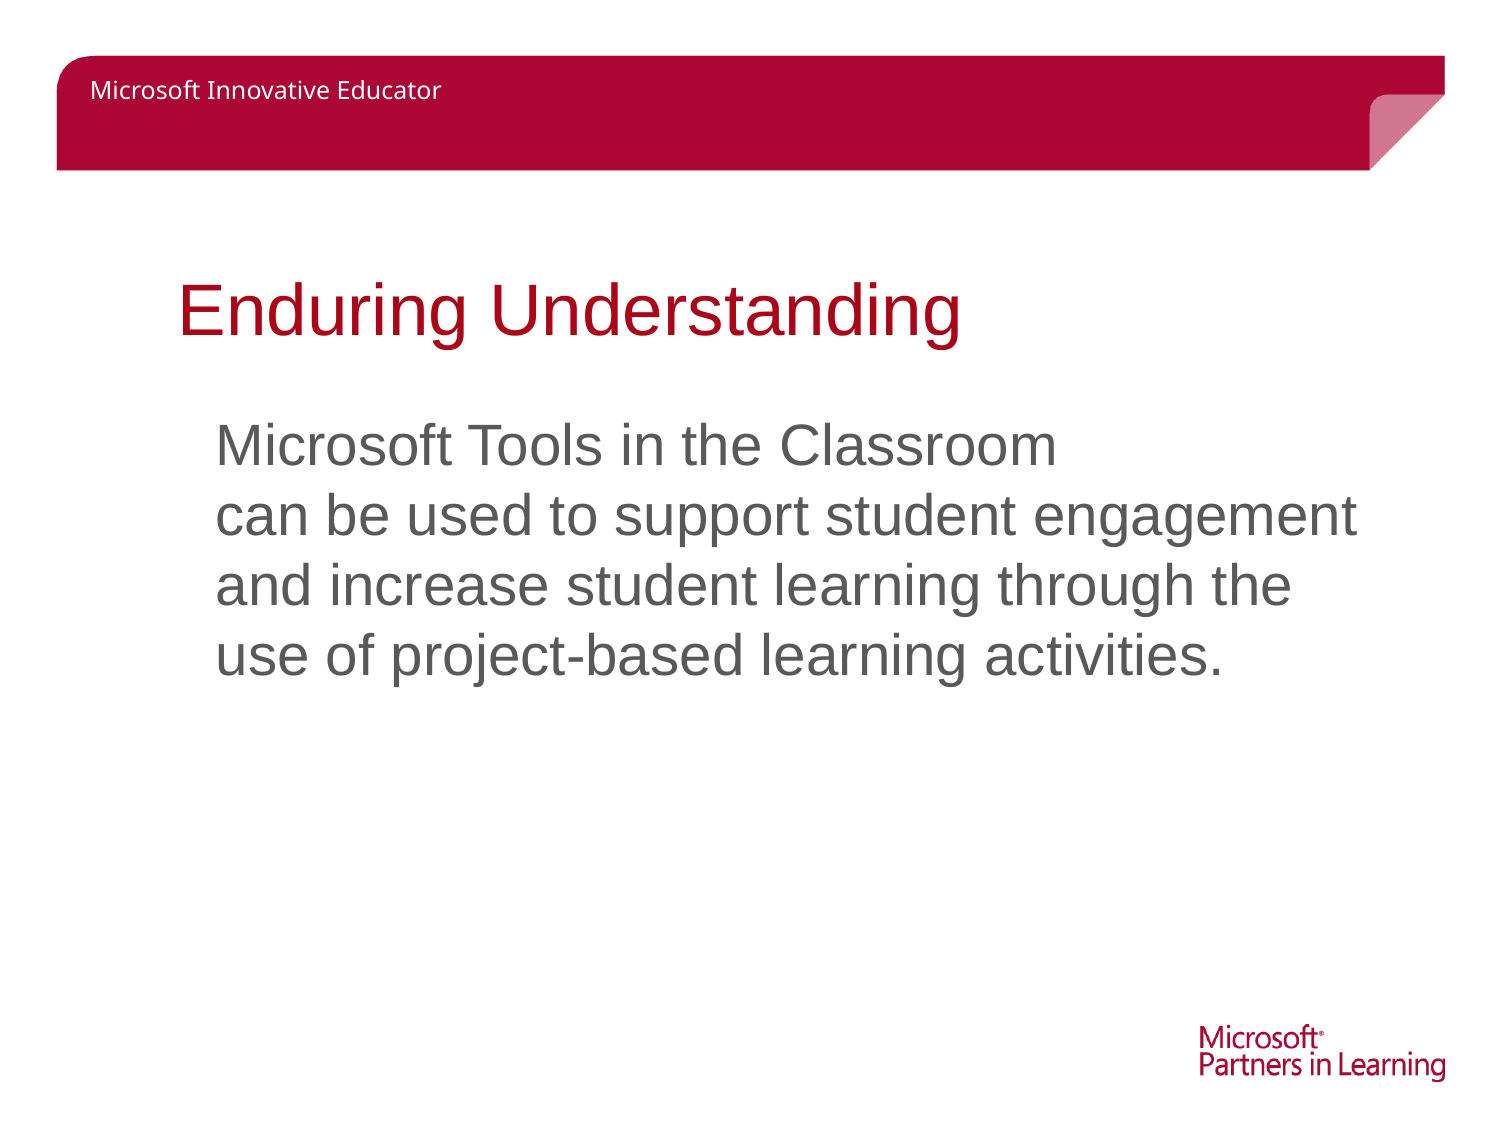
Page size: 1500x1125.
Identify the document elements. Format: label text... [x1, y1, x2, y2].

picture [0, 0, 1500, 213]
picture [1200, 1024, 1445, 1082]
title Enduring Understanding [162, 212, 1376, 399]
list Microsoft Tools in the Classroom can be used to support student engagement and increase student learning through the use of project-based learning activities. [162, 399, 1376, 1013]
